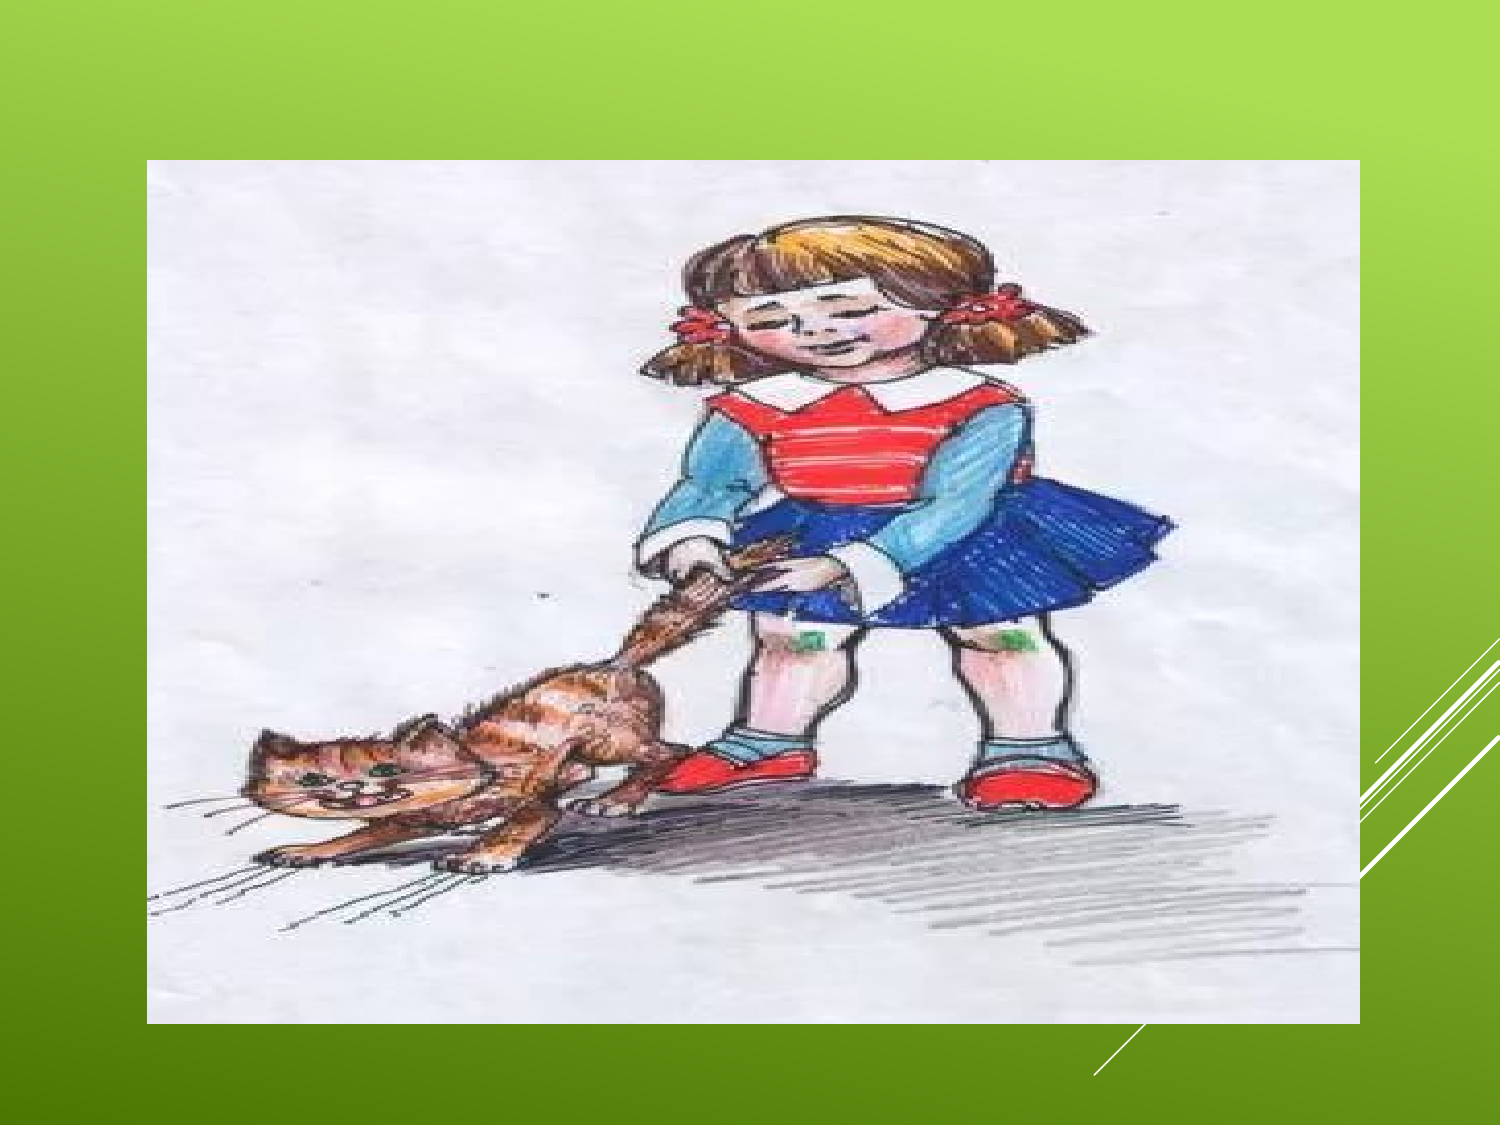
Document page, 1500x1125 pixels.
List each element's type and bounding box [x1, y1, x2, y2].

picture [147, 160, 1360, 1024]
